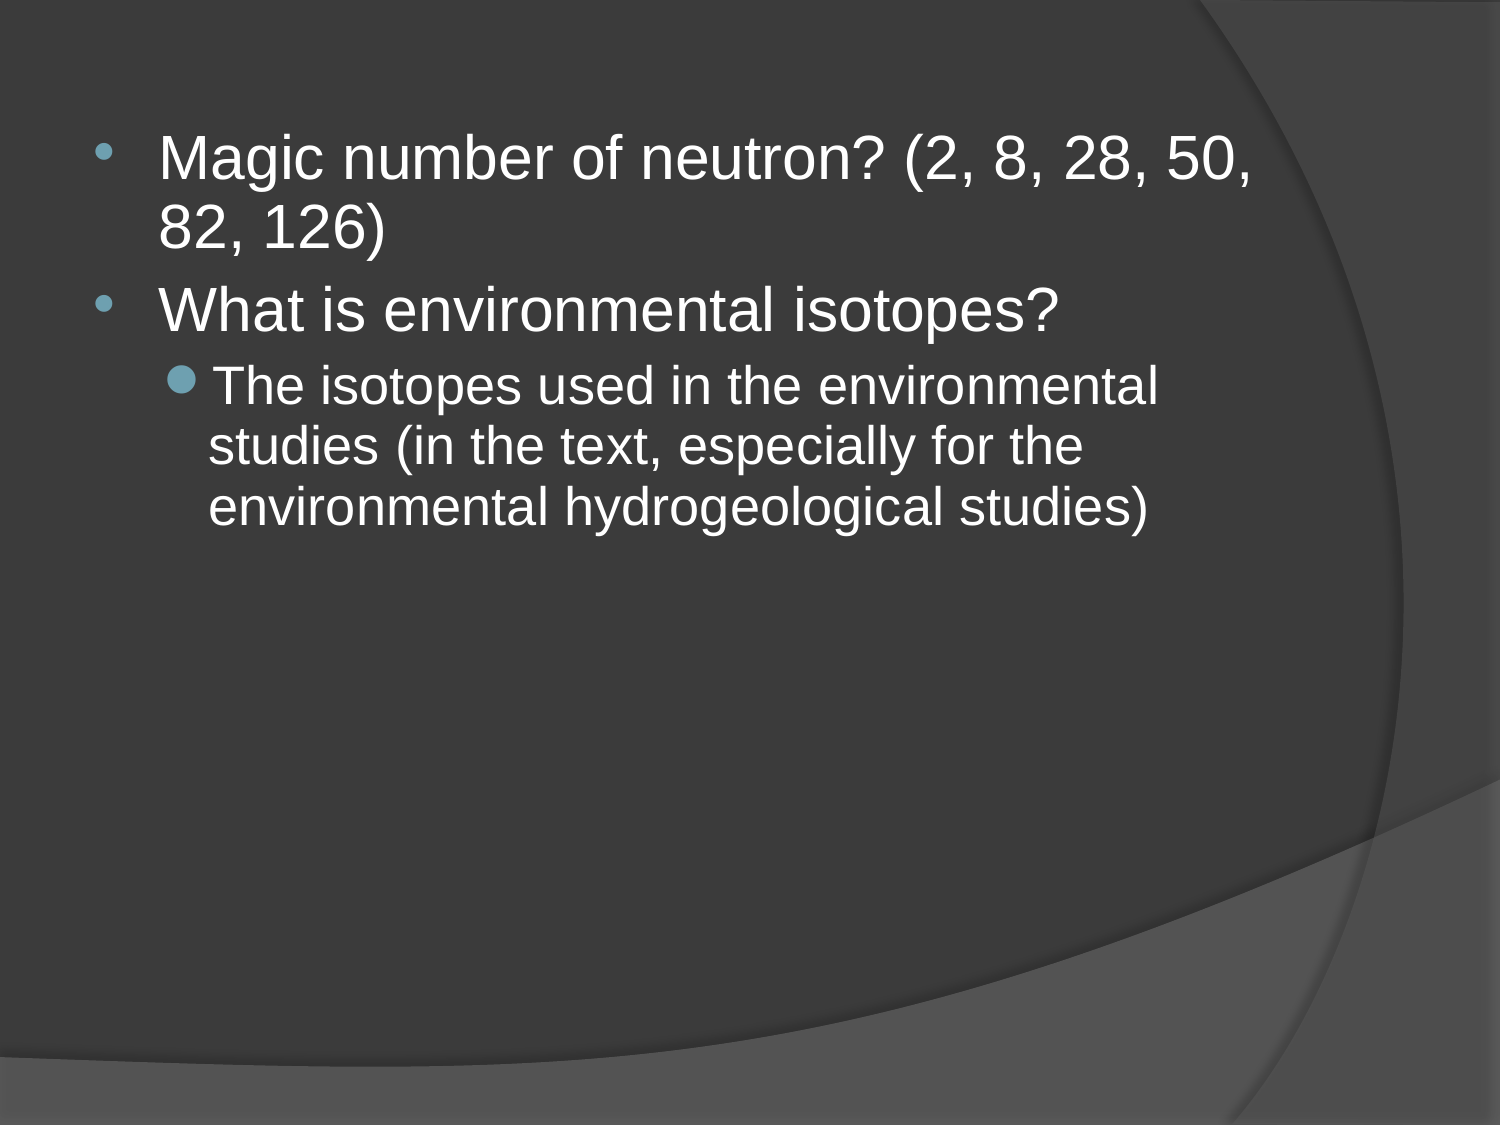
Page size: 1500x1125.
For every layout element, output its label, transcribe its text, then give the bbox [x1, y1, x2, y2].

list Magic number of neutron? (2, 8, 28, 50, 82, 126) What is environmental isotopes? The isotopes used in the environmental studies (in the text, especially for the environmental hydrogeological studies) [75, 115, 1300, 858]
